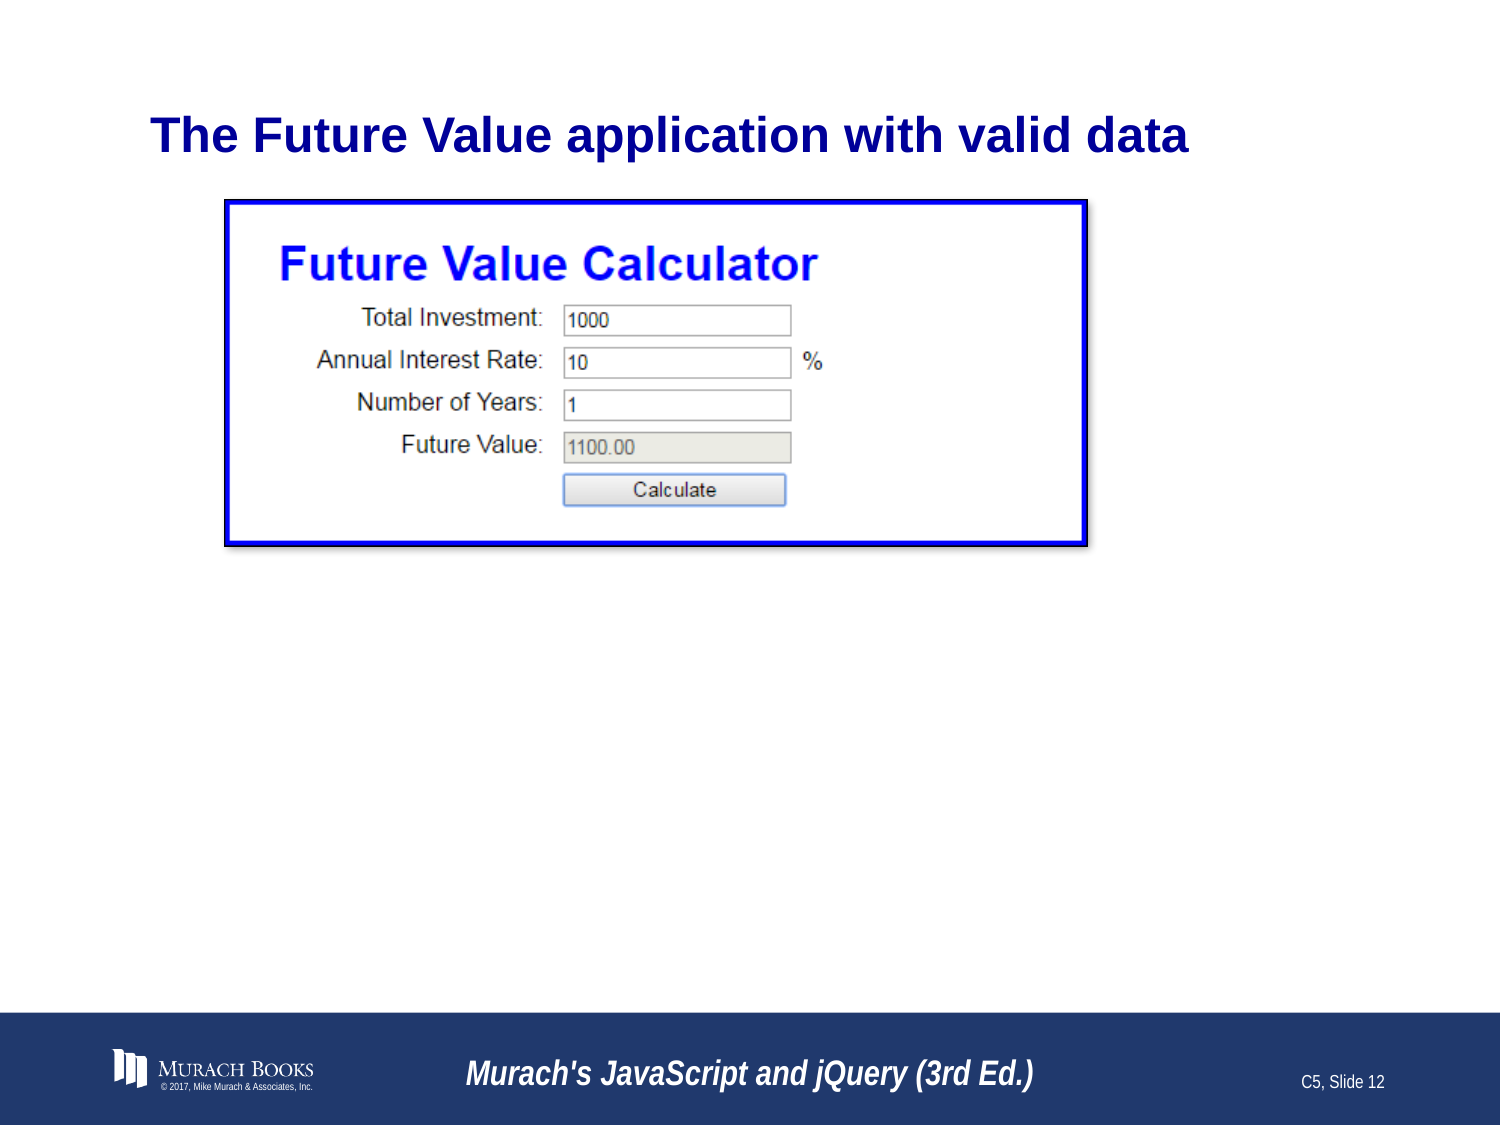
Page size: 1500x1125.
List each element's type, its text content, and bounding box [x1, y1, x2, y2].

picture [224, 199, 1088, 548]
slide_number Murach's JavaScript and jQuery (3rd Ed.) [463, 1025, 1050, 1100]
footer © 2017, Mike Murach & Associates, Inc. [12, 1025, 463, 1100]
slide_number C5, Slide 12 [1087, 1025, 1400, 1100]
title The Future Value application with valid data [150, 102, 1350, 164]
